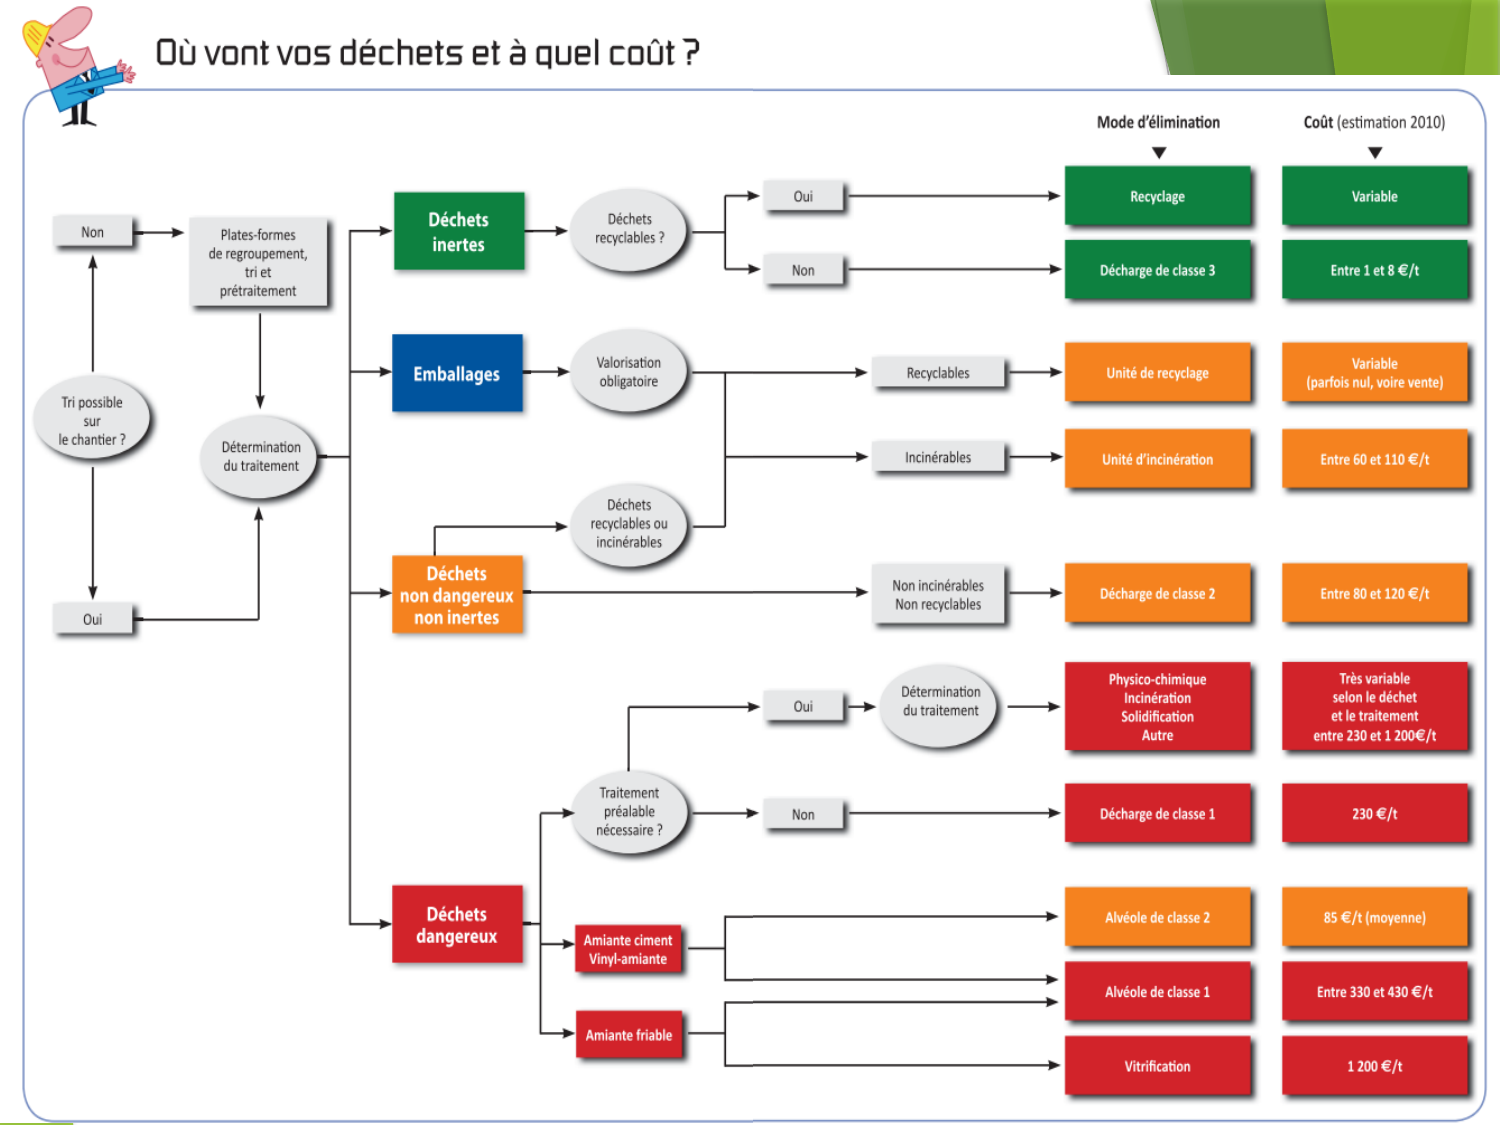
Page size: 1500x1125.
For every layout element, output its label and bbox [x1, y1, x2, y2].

text_box [0, 0, 1500, 1125]
